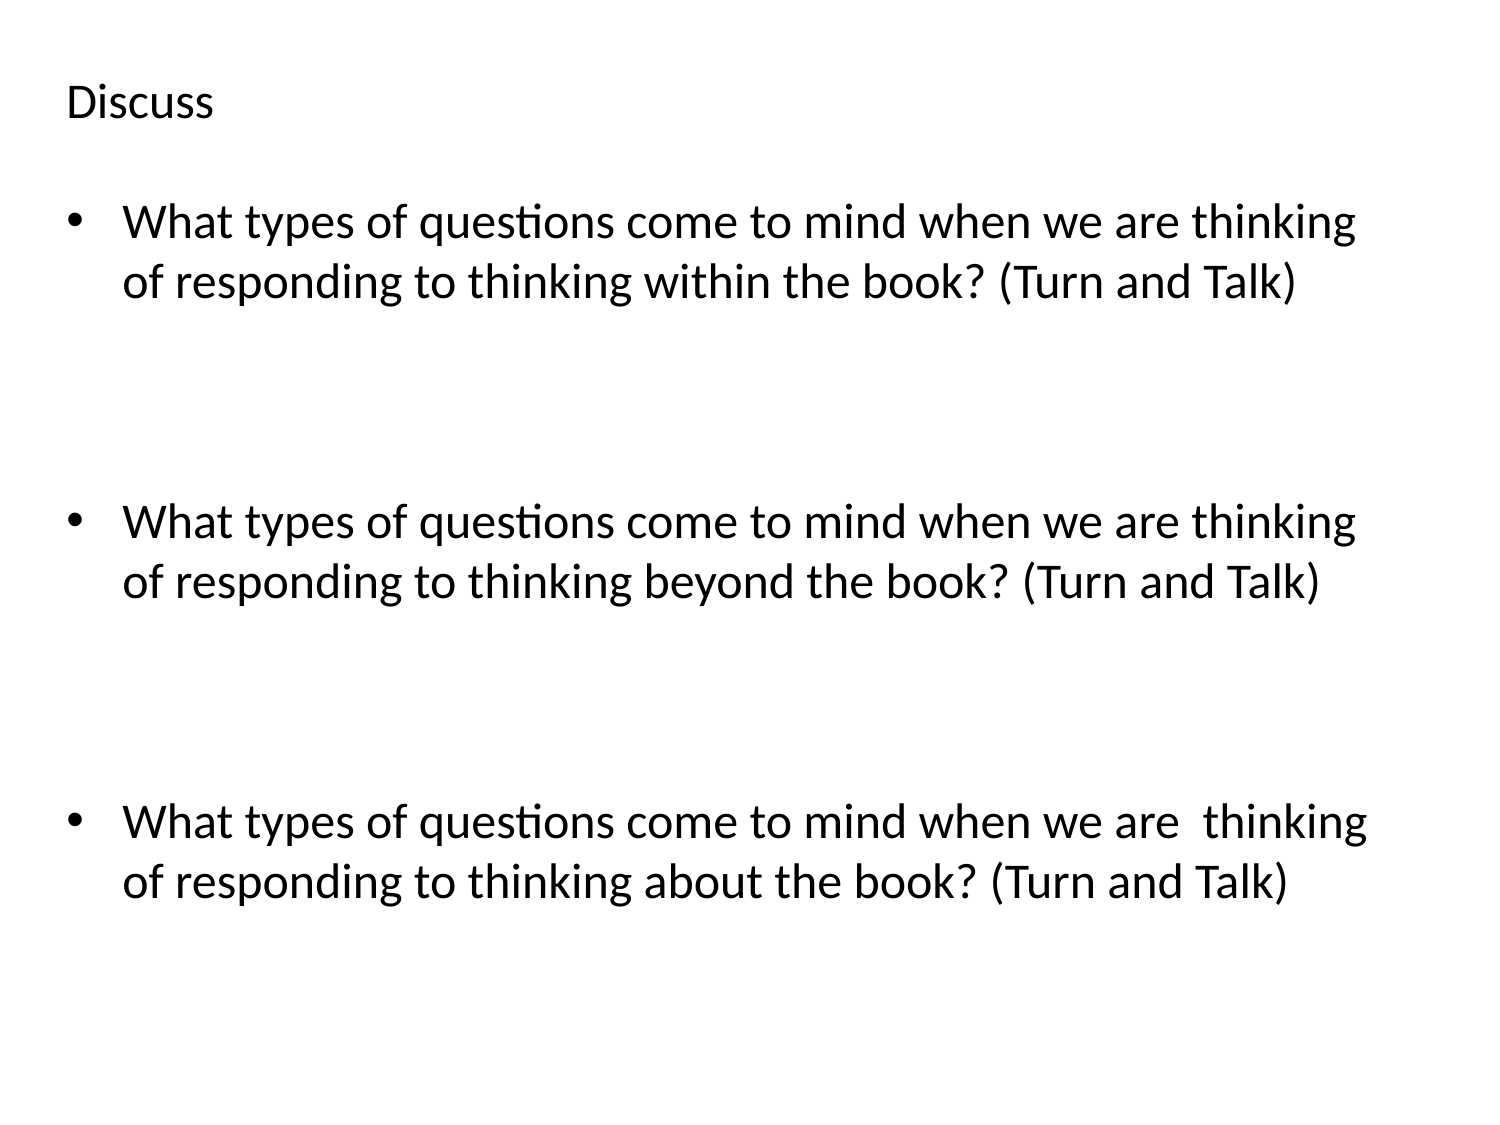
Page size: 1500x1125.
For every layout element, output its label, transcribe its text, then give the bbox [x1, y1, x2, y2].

text_box Discuss What types of questions come to mind when we are thinking of responding to thinking within the book? (Turn and Talk) What types of questions come to mind when we are thinking of responding to thinking beyond the book? (Turn and Talk) What types of questions come to mind when we are thinking of responding to thinking about the book? (Turn and Talk) [51, 61, 1415, 962]
